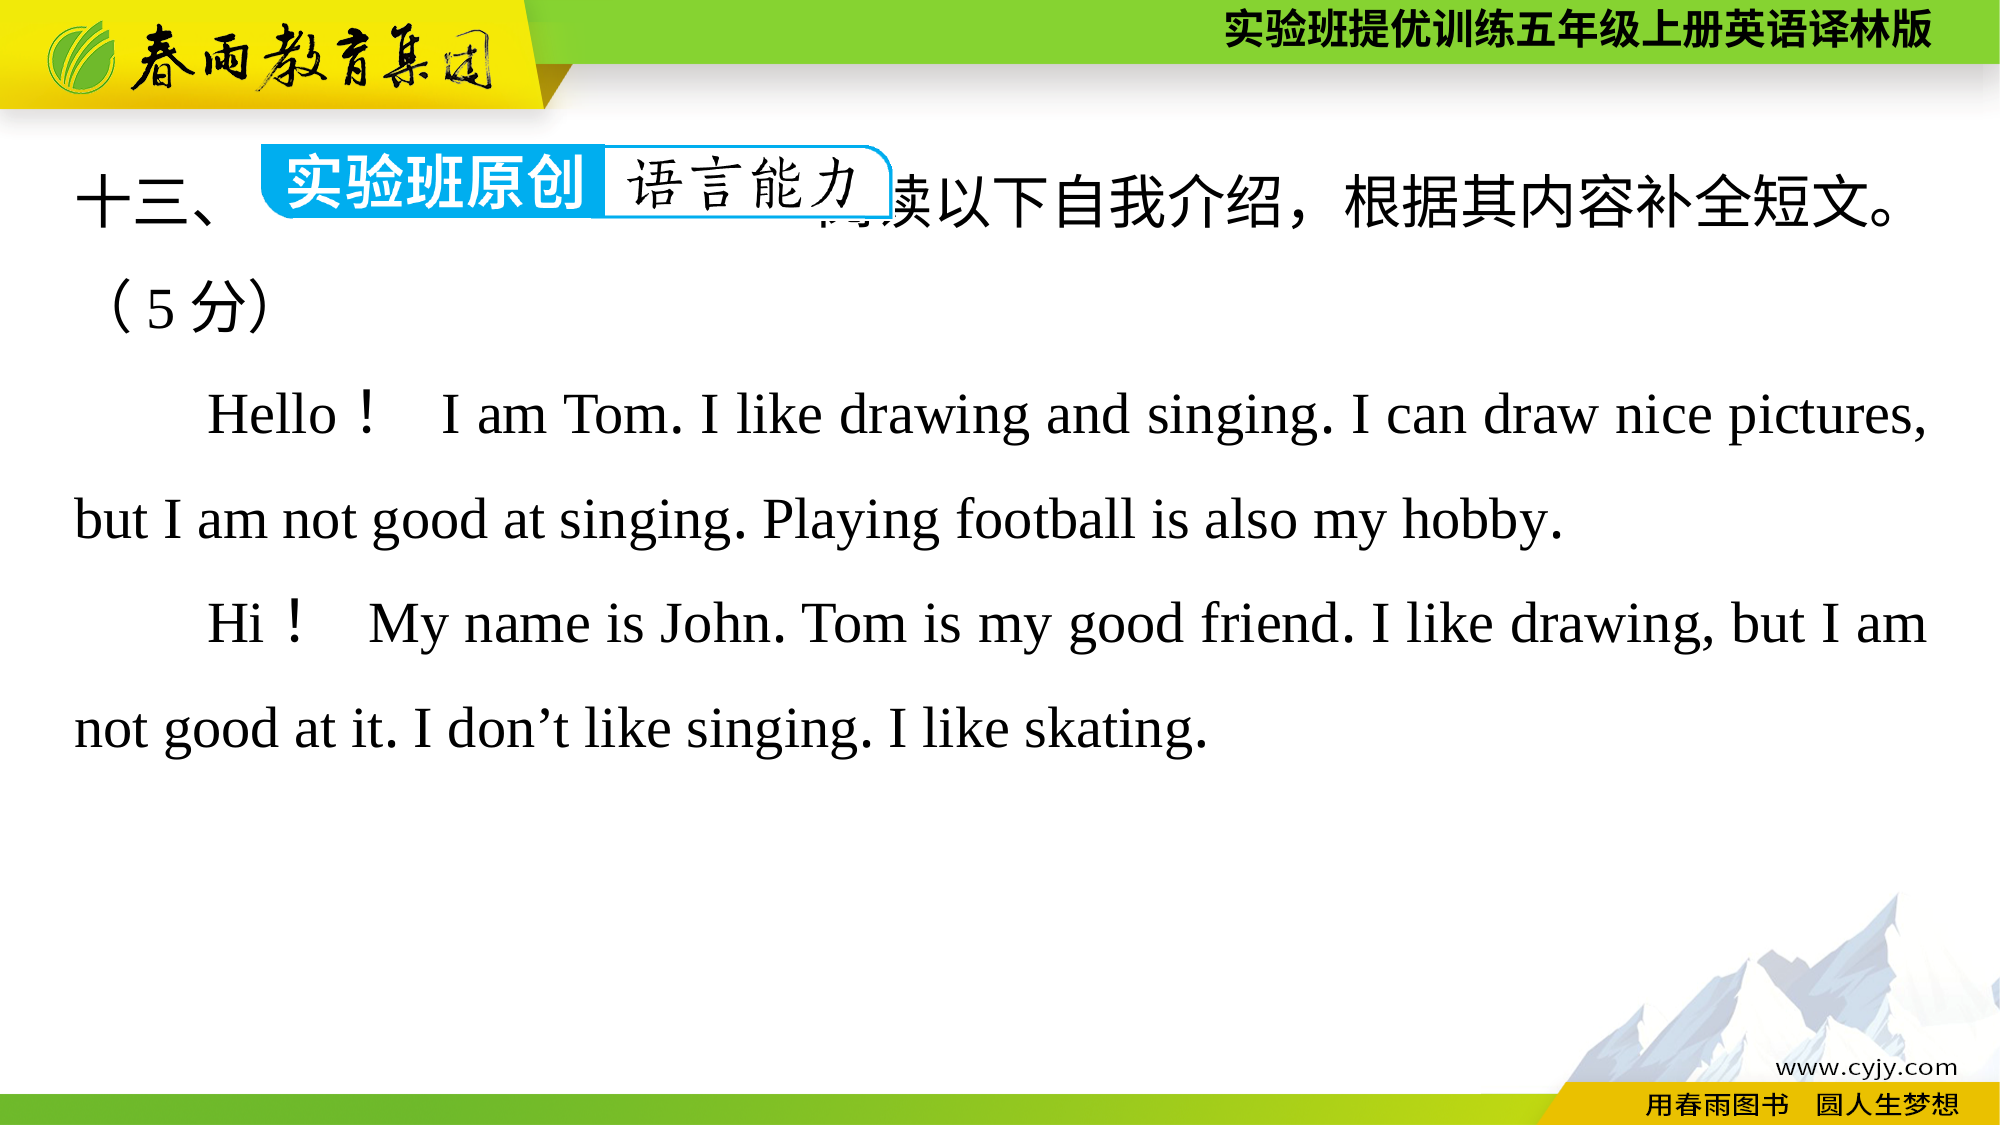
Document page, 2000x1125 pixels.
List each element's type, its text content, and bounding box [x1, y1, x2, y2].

list 十三、 阅读以下自我介绍，根据其内容补全短文。（5分） Hello！ I am Tom. I like drawing and singing. I can draw nice pictures, but I am not good at singing. Playing football is also my hobby. Hi！ My name is John. Tom is my good friend. I like drawing, but I am not good at it. I don’t like singing. I like skating. [59, 122, 1944, 774]
picture [0, 0, 2000, 1125]
